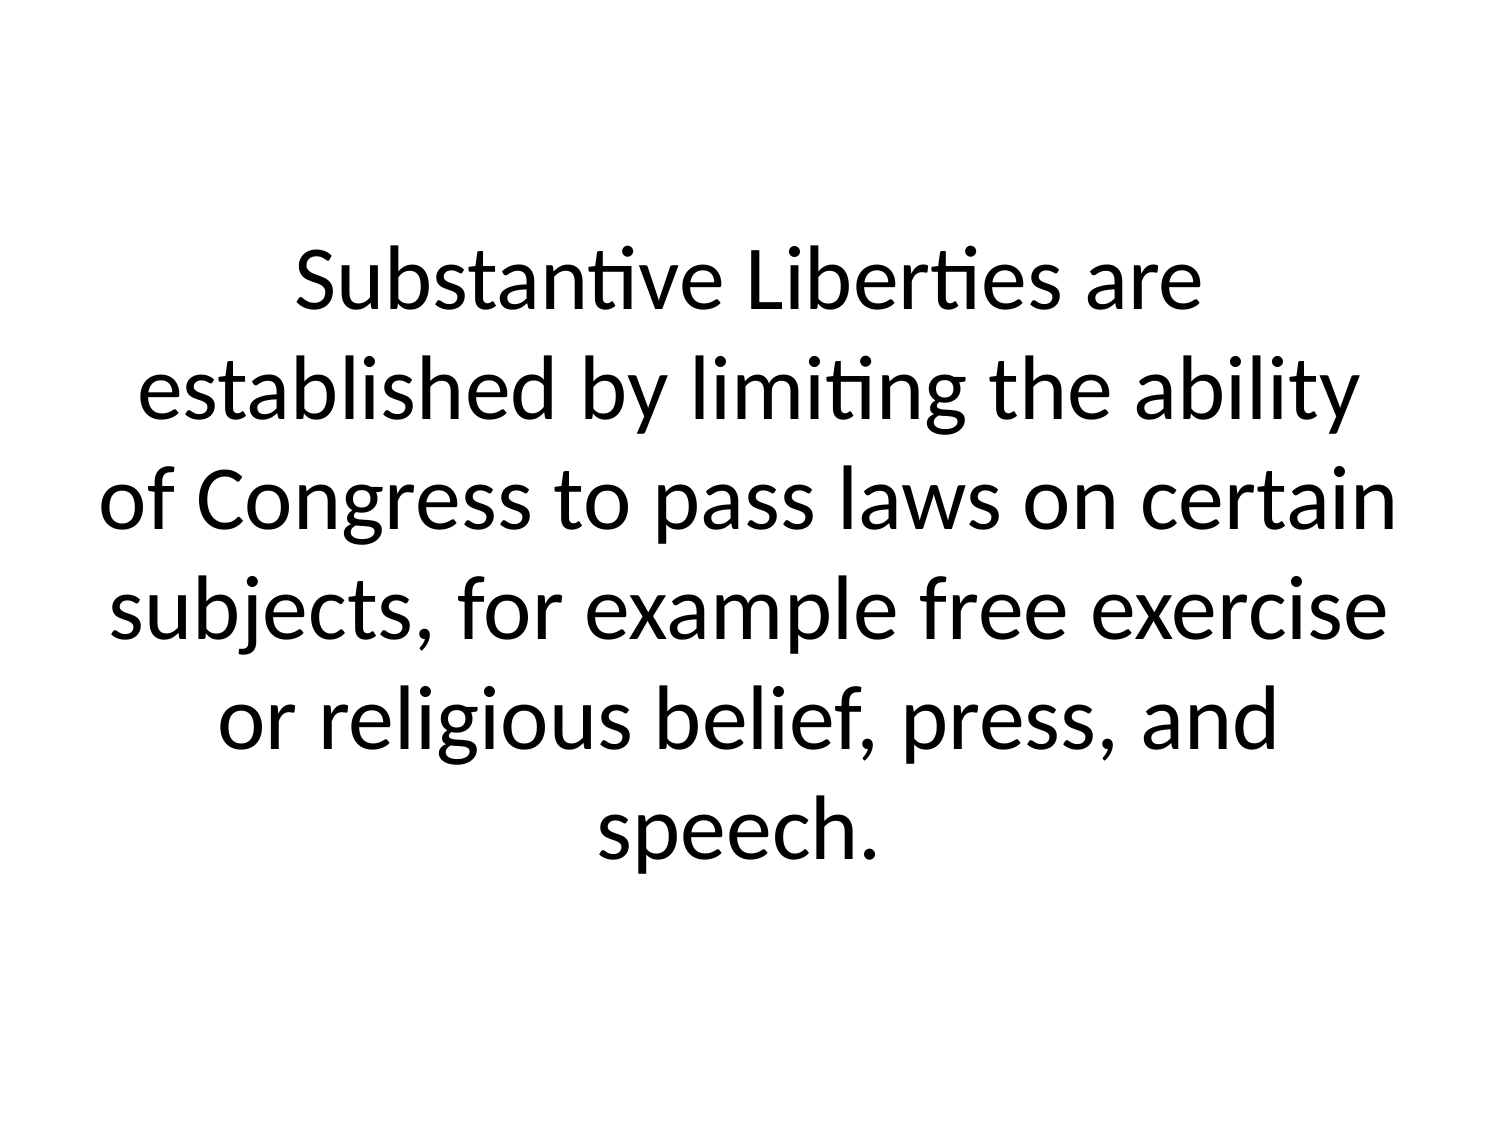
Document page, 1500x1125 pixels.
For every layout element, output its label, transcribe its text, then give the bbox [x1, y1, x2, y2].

title Substantive Liberties are established by limiting the ability of Congress to pass laws on certain subjects, for example free exercise or religious belief, press, and speech. [74, 44, 1426, 1051]
